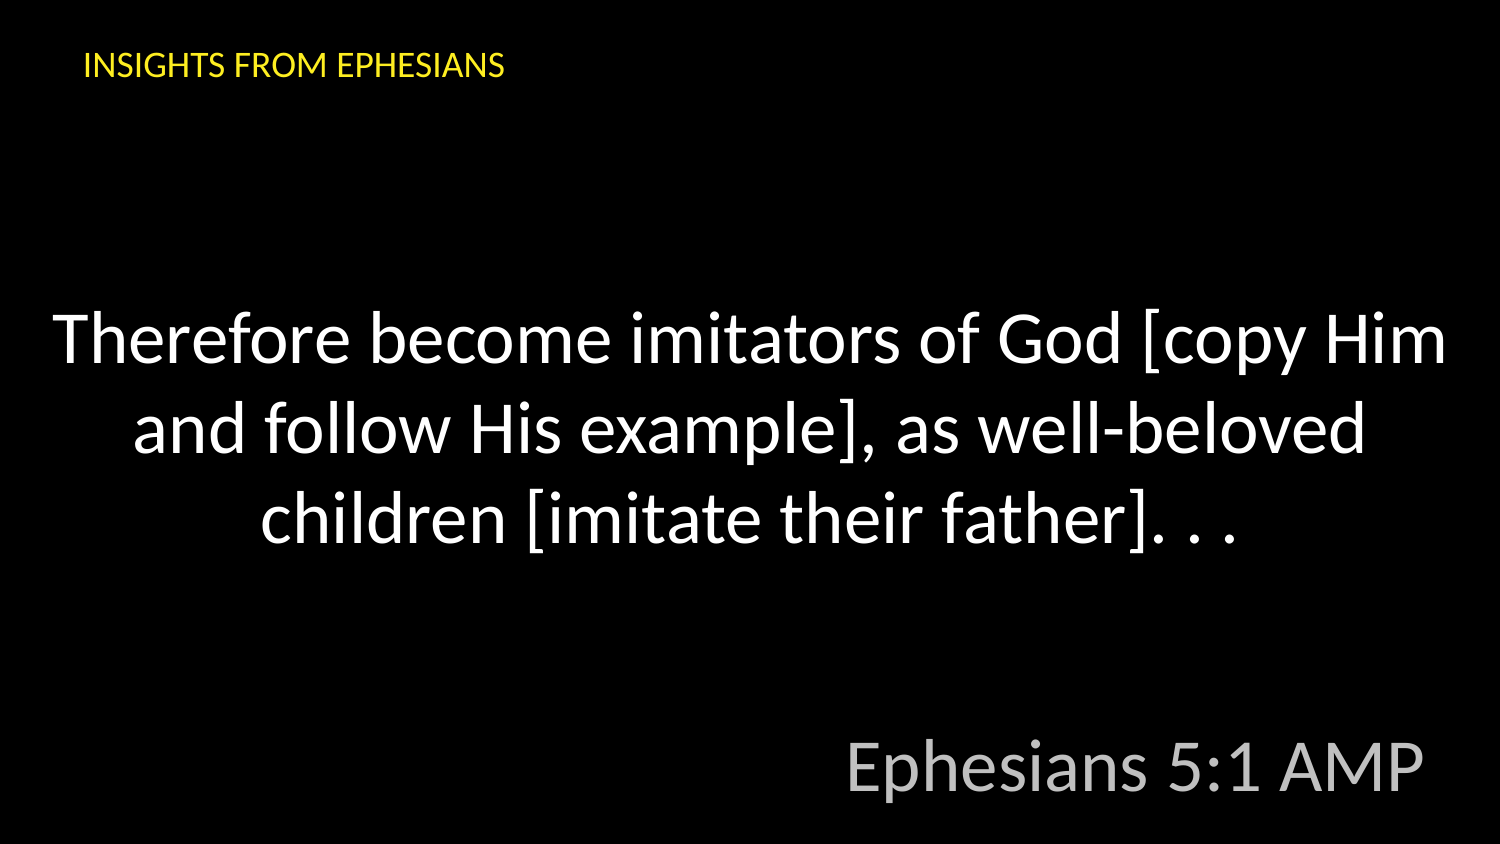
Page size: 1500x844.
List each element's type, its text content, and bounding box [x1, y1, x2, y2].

text_box Therefore become imitators of God [copy Him and follow His example], as well-beloved children [imitate their father]. . . [31, 281, 1471, 567]
text_box INSIGHTS FROM EPHESIANS [68, 32, 546, 93]
text_box Ephesians 5:1 AMP [672, 709, 1458, 814]
